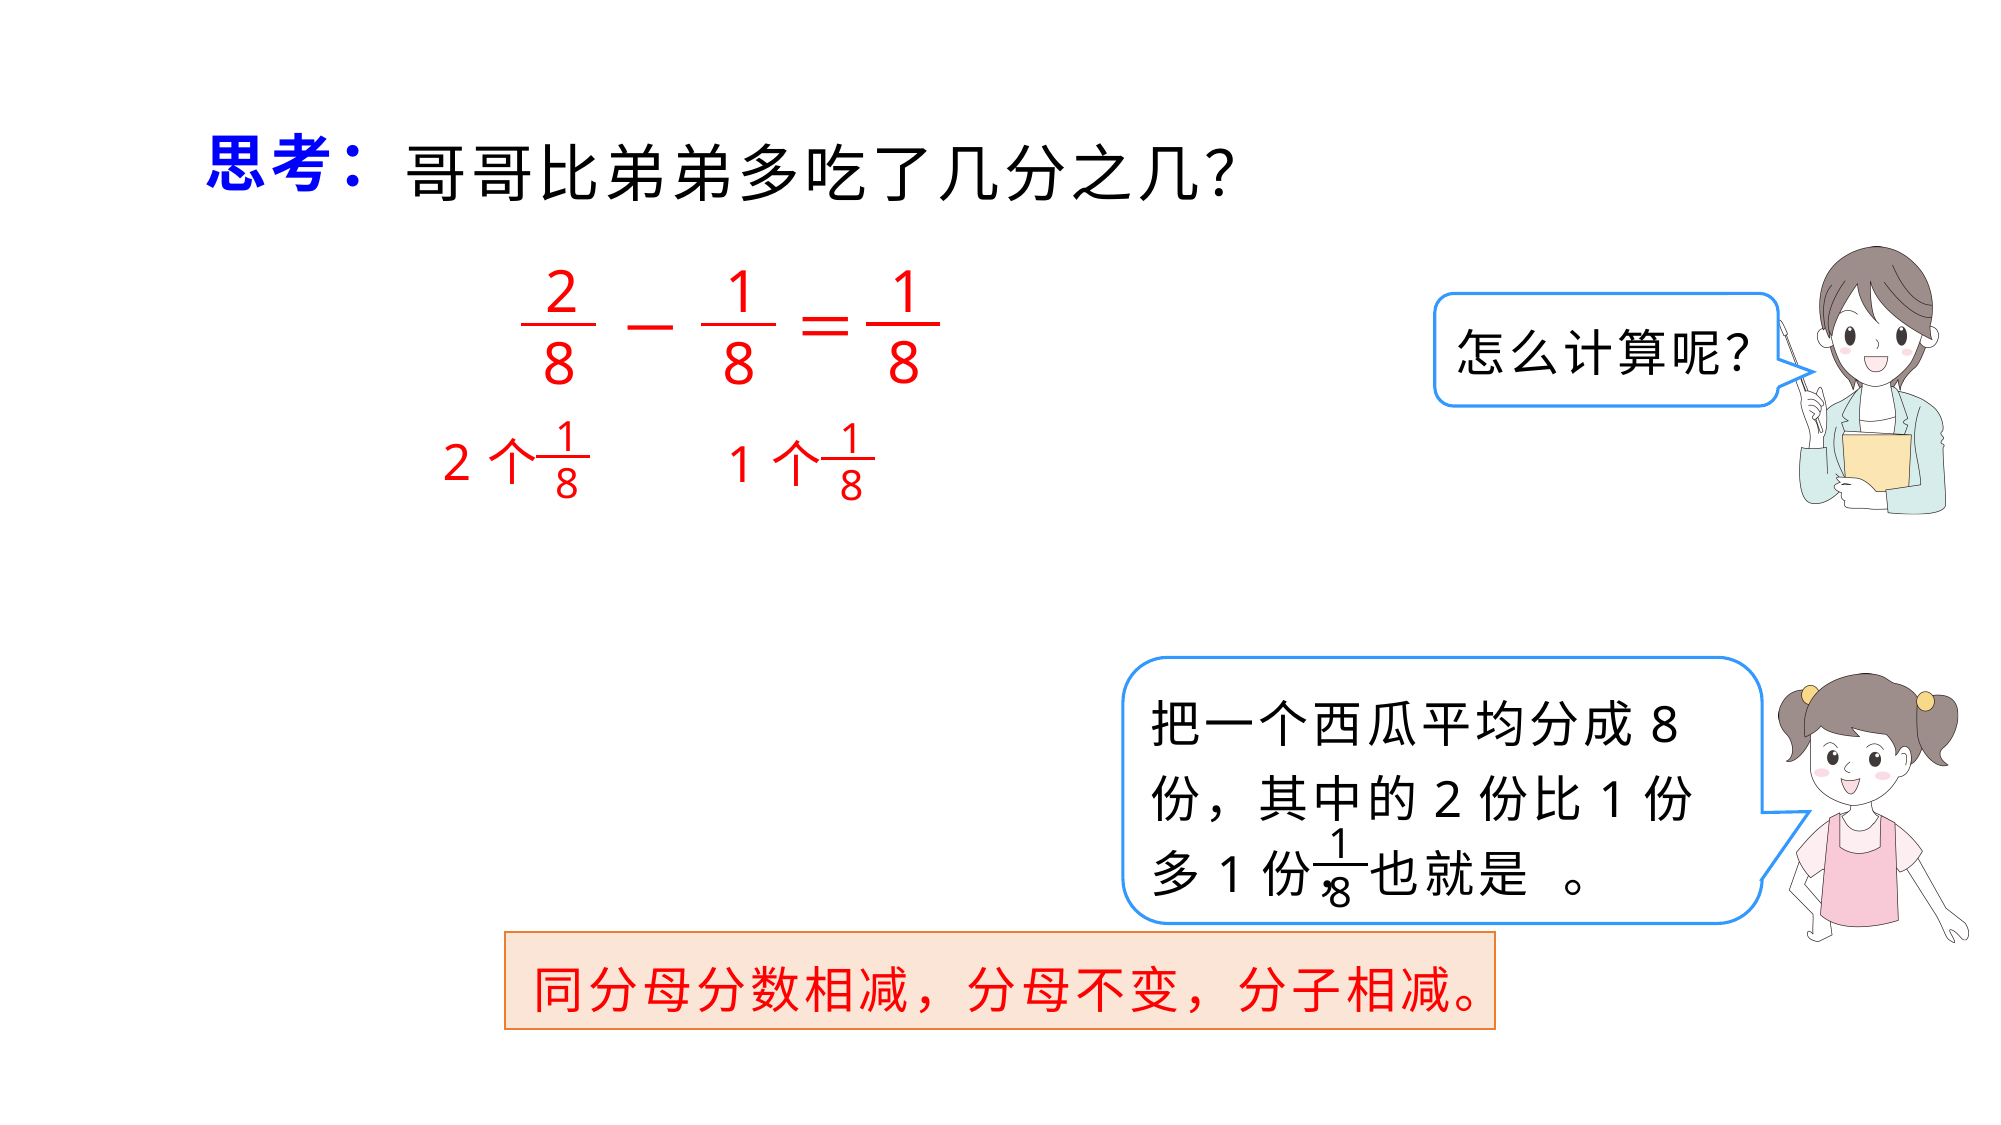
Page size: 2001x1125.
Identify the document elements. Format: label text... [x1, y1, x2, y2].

text_box 思考： [189, 116, 389, 207]
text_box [433, 402, 595, 515]
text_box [504, 921, 1496, 1029]
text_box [717, 404, 880, 517]
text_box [777, 246, 941, 404]
picture [1778, 246, 1946, 515]
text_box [520, 246, 776, 404]
text_box 把一个西瓜平均分成8份，其中的2份比1份多1份，也就是 。 [1122, 657, 1778, 924]
picture [1778, 673, 1969, 943]
text_box 哥哥比弟弟多吃了几分之几？ [389, 89, 1597, 217]
text_box 怎么计算呢？ [1434, 293, 1778, 407]
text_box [1312, 809, 1368, 921]
